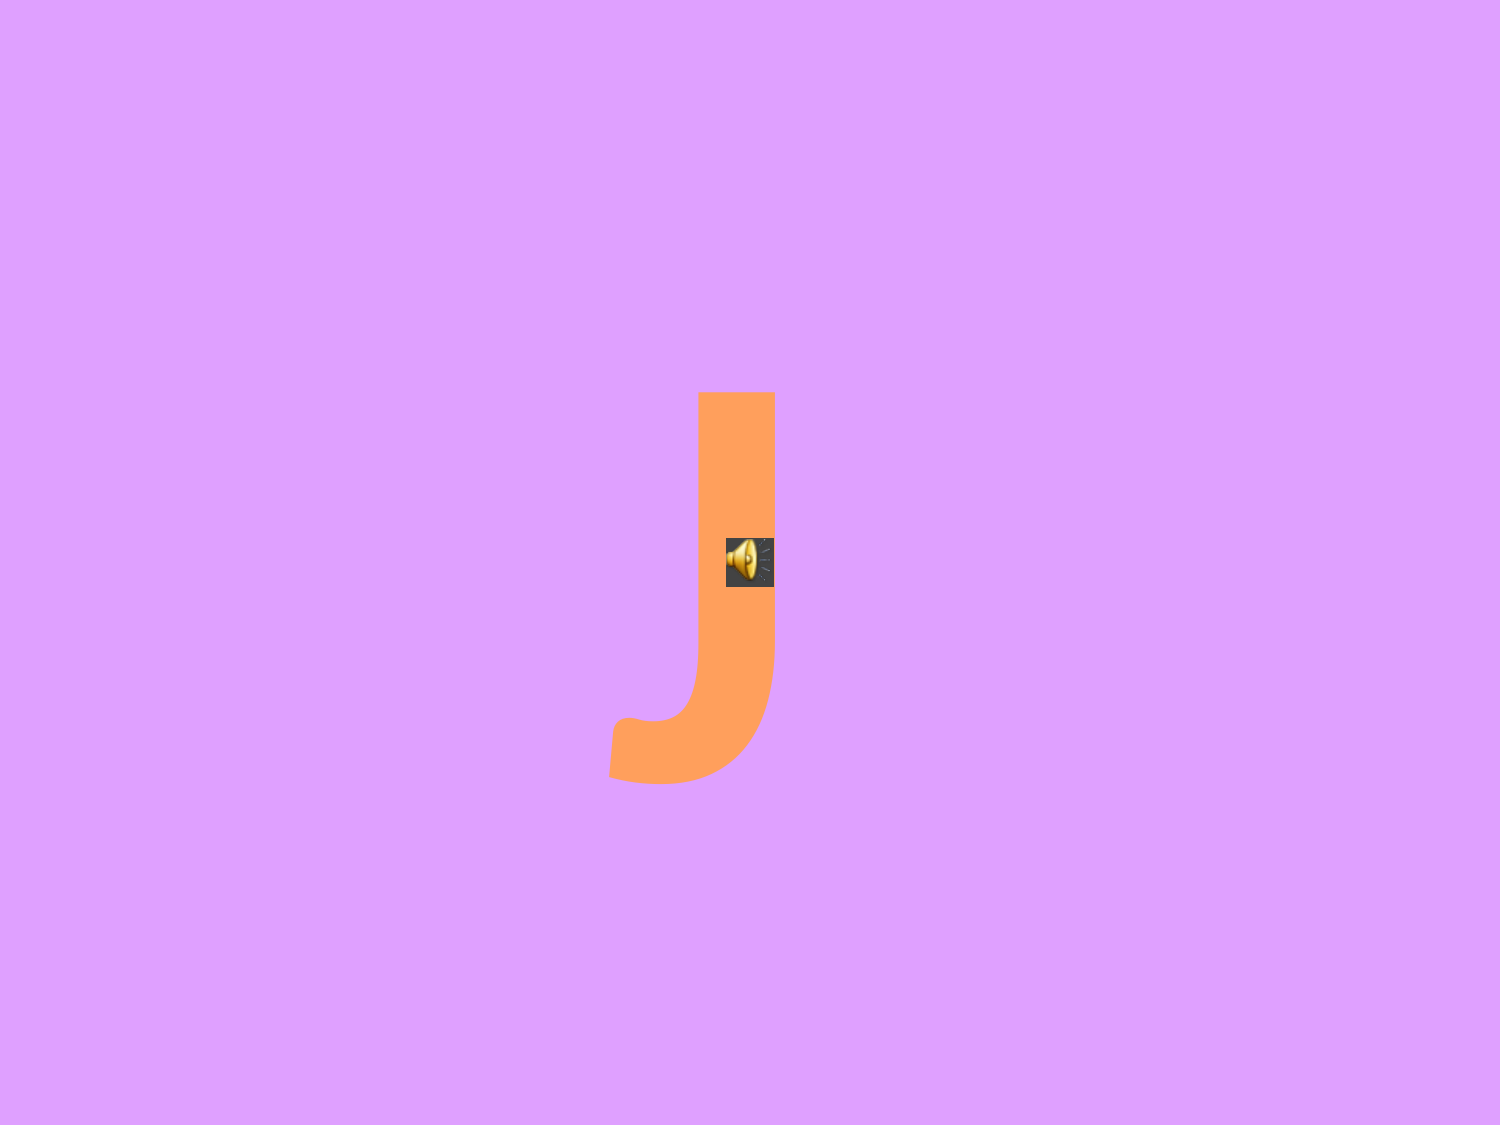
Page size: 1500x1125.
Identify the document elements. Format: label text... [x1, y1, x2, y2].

text_box J [590, 174, 819, 908]
picture [724, 537, 776, 588]
